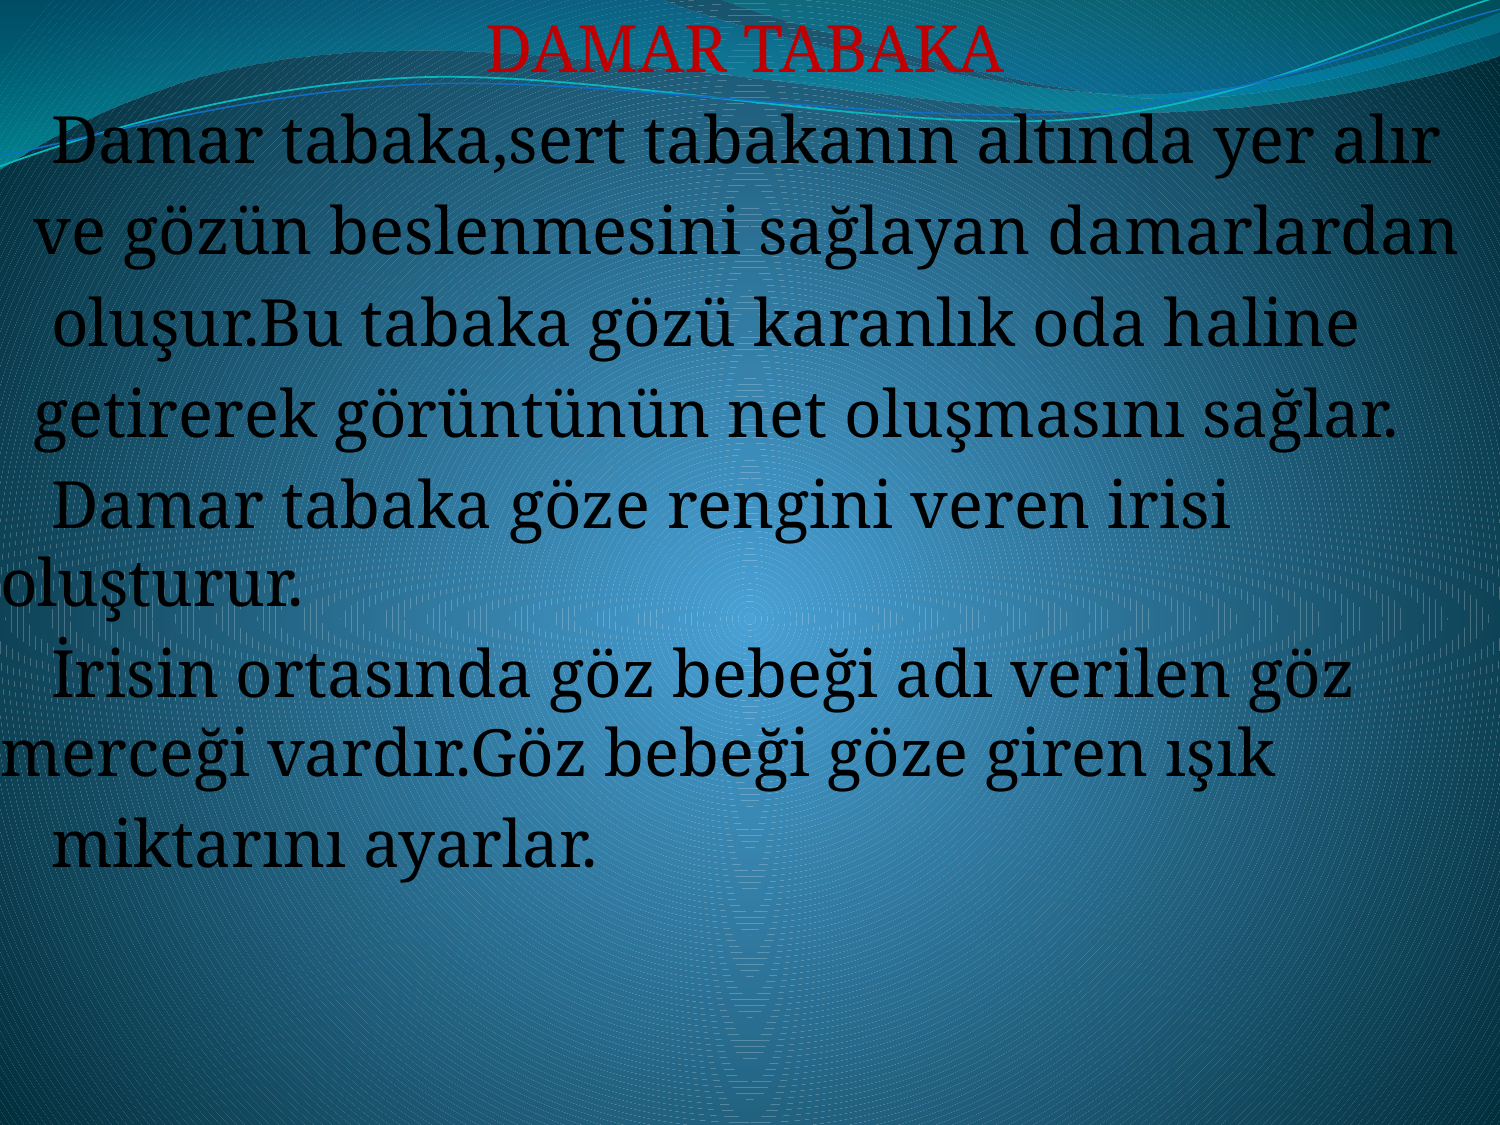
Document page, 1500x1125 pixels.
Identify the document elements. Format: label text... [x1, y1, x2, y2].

subtitle DAMAR TABAKA Damar tabaka,sert tabakanın altında yer alır ve gözün beslenmesini sağlayan damarlardan oluşur.Bu tabaka gözü karanlık oda haline getirerek görüntünün net oluşmasını sağlar. Damar tabaka göze rengini veren irisi oluşturur. İrisin ortasında göz bebeği adı verilen göz merceği vardır.Göz bebeği göze giren ışık miktarını ayarlar. [0, 0, 1500, 1125]
